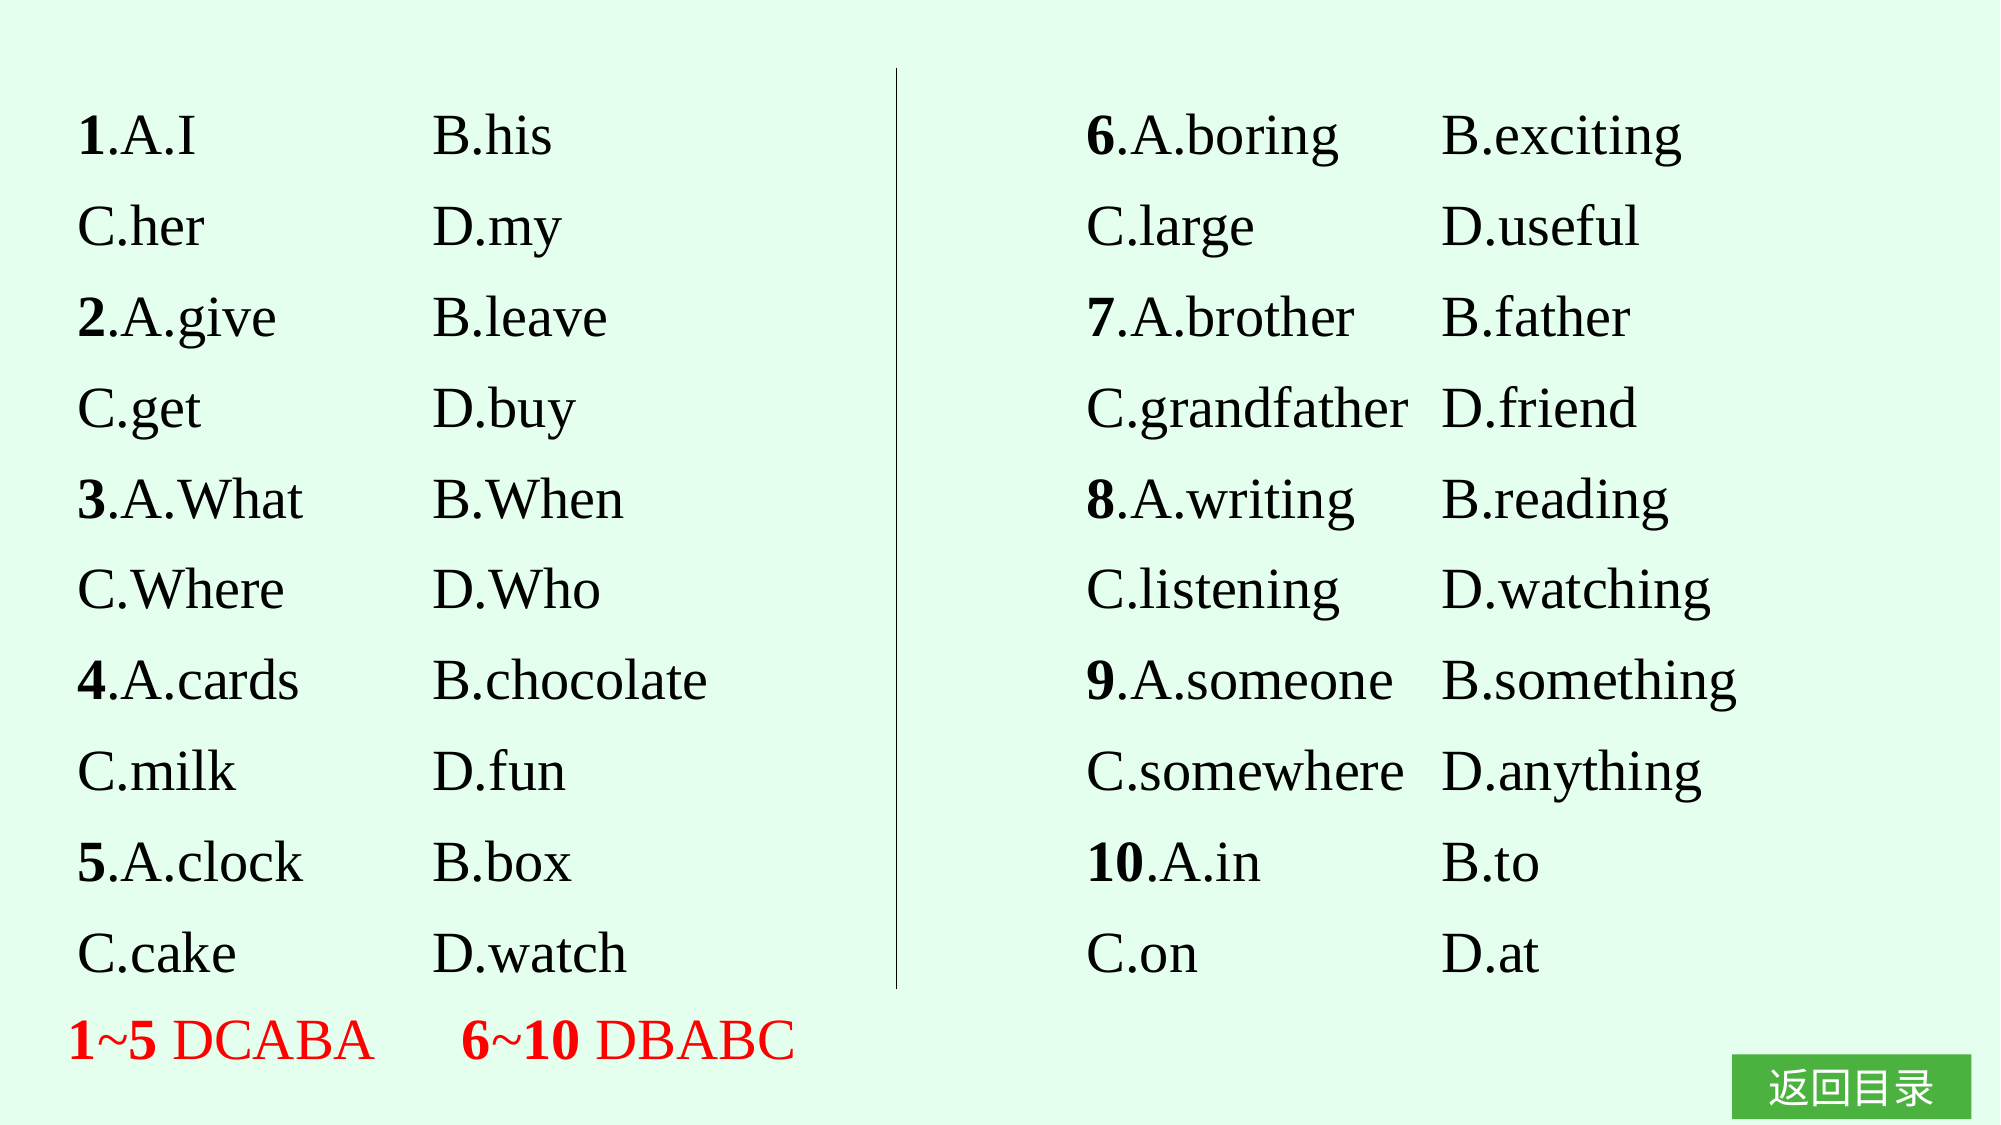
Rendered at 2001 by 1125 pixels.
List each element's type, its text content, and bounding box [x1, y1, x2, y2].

text_box 1.A.I B.his C.her D.my 2.A.give B.leave C.get D.buy 3.A.What B.When C.Where D.Who 4.A.cards B.chocolate C.milk D.fun 5.A.clock B.box C.cake D.watch [62, 67, 819, 972]
text_box 1~5 DCABA 6~10 DBABC [53, 972, 826, 1079]
text_box 6.A.boring B.exciting C.large D.useful 7.A.brother B.father C.grandfather D.friend 8.A.writing B.reading C.listening D.watching 9.A.someone B.something C.somewhere D.anything 10.A.in B.to C.on D.at [1071, 67, 1823, 992]
